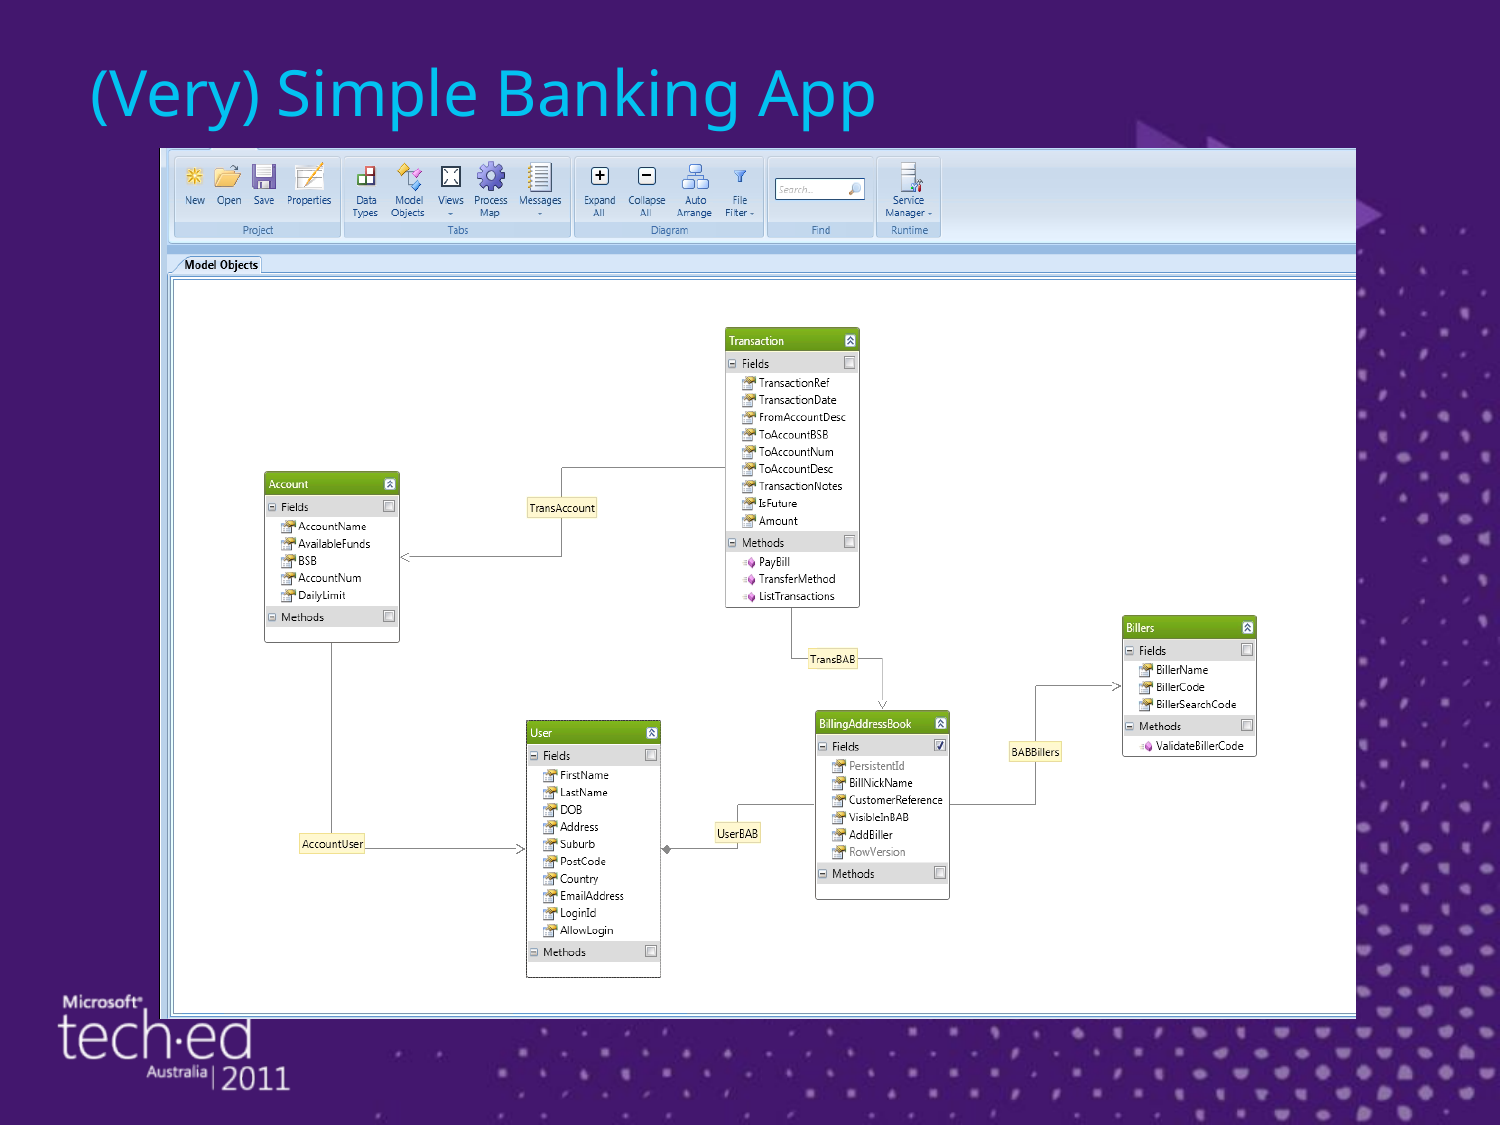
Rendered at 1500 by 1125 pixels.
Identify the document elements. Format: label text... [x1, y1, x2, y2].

title (Very) Simple Banking App [75, 45, 1117, 138]
picture [0, 0, 1500, 1125]
